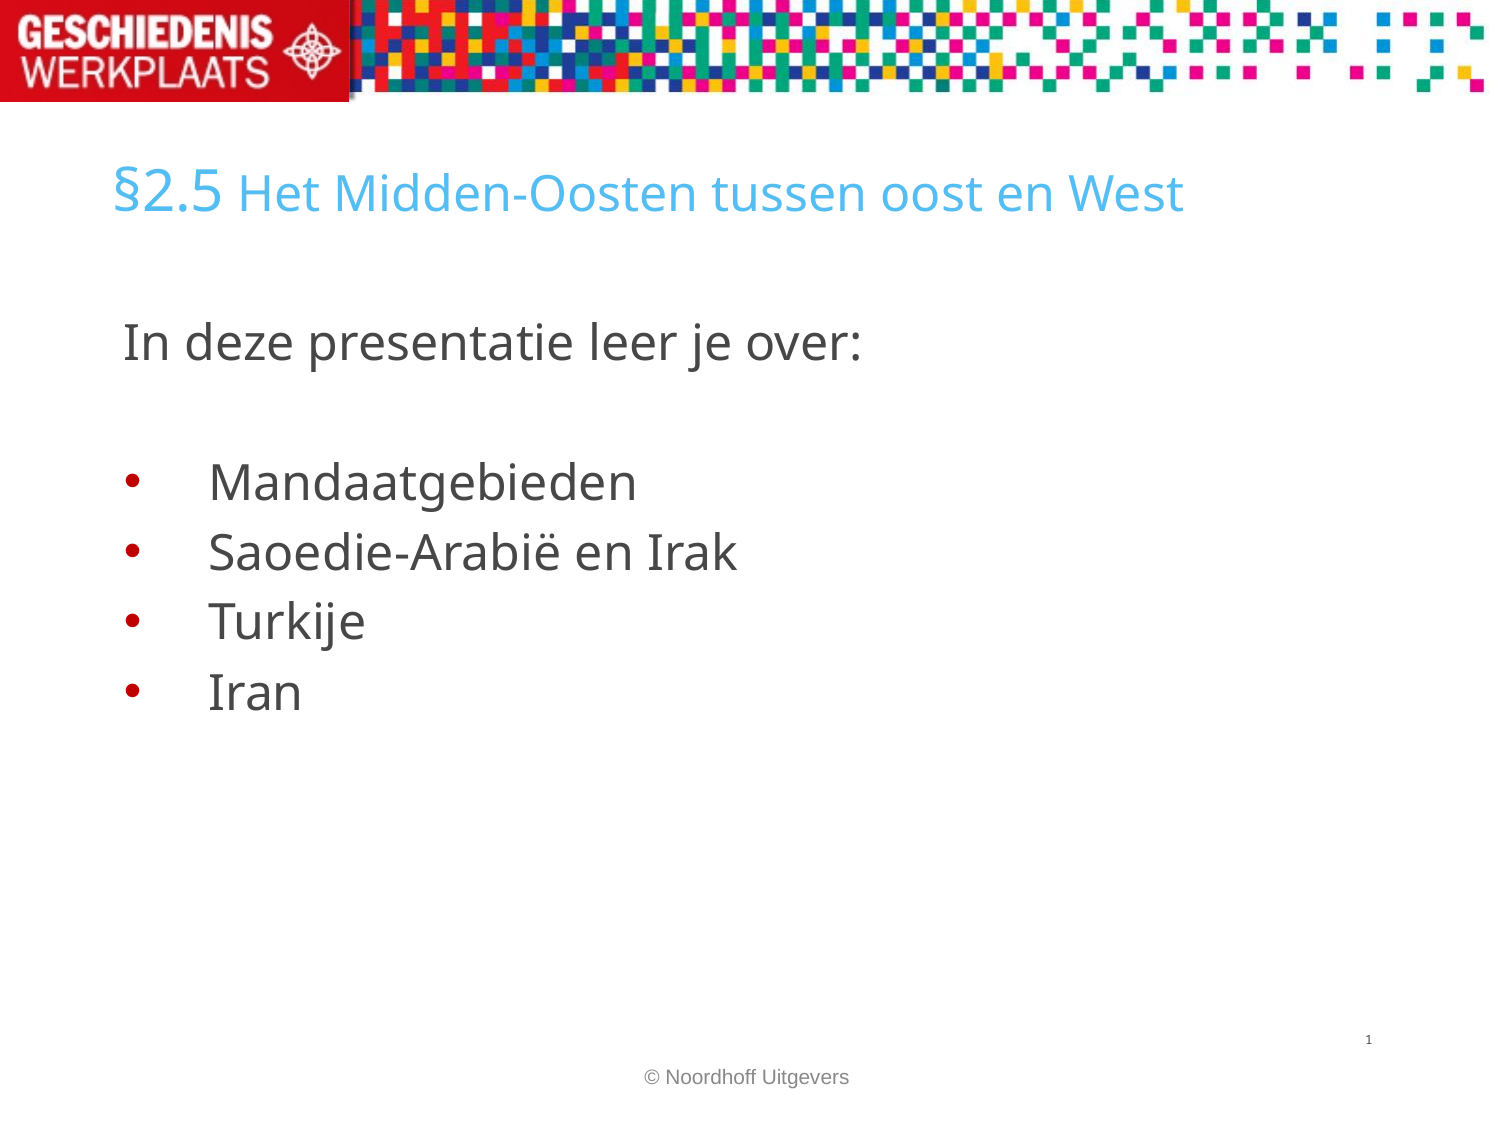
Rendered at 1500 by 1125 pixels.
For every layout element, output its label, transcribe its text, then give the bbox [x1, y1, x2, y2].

title §2.5 Het Midden-Oosten tussen oost en West [112, 145, 1401, 256]
slide_number 1 [1325, 1025, 1388, 1063]
text_box © Noordhoff Uitgevers [512, 1045, 988, 1106]
list In deze presentatie leer je over: Mandaatgebieden Saoedie-Arabië en Irak Turkije Iran [123, 302, 1421, 988]
picture [0, 0, 1500, 1125]
